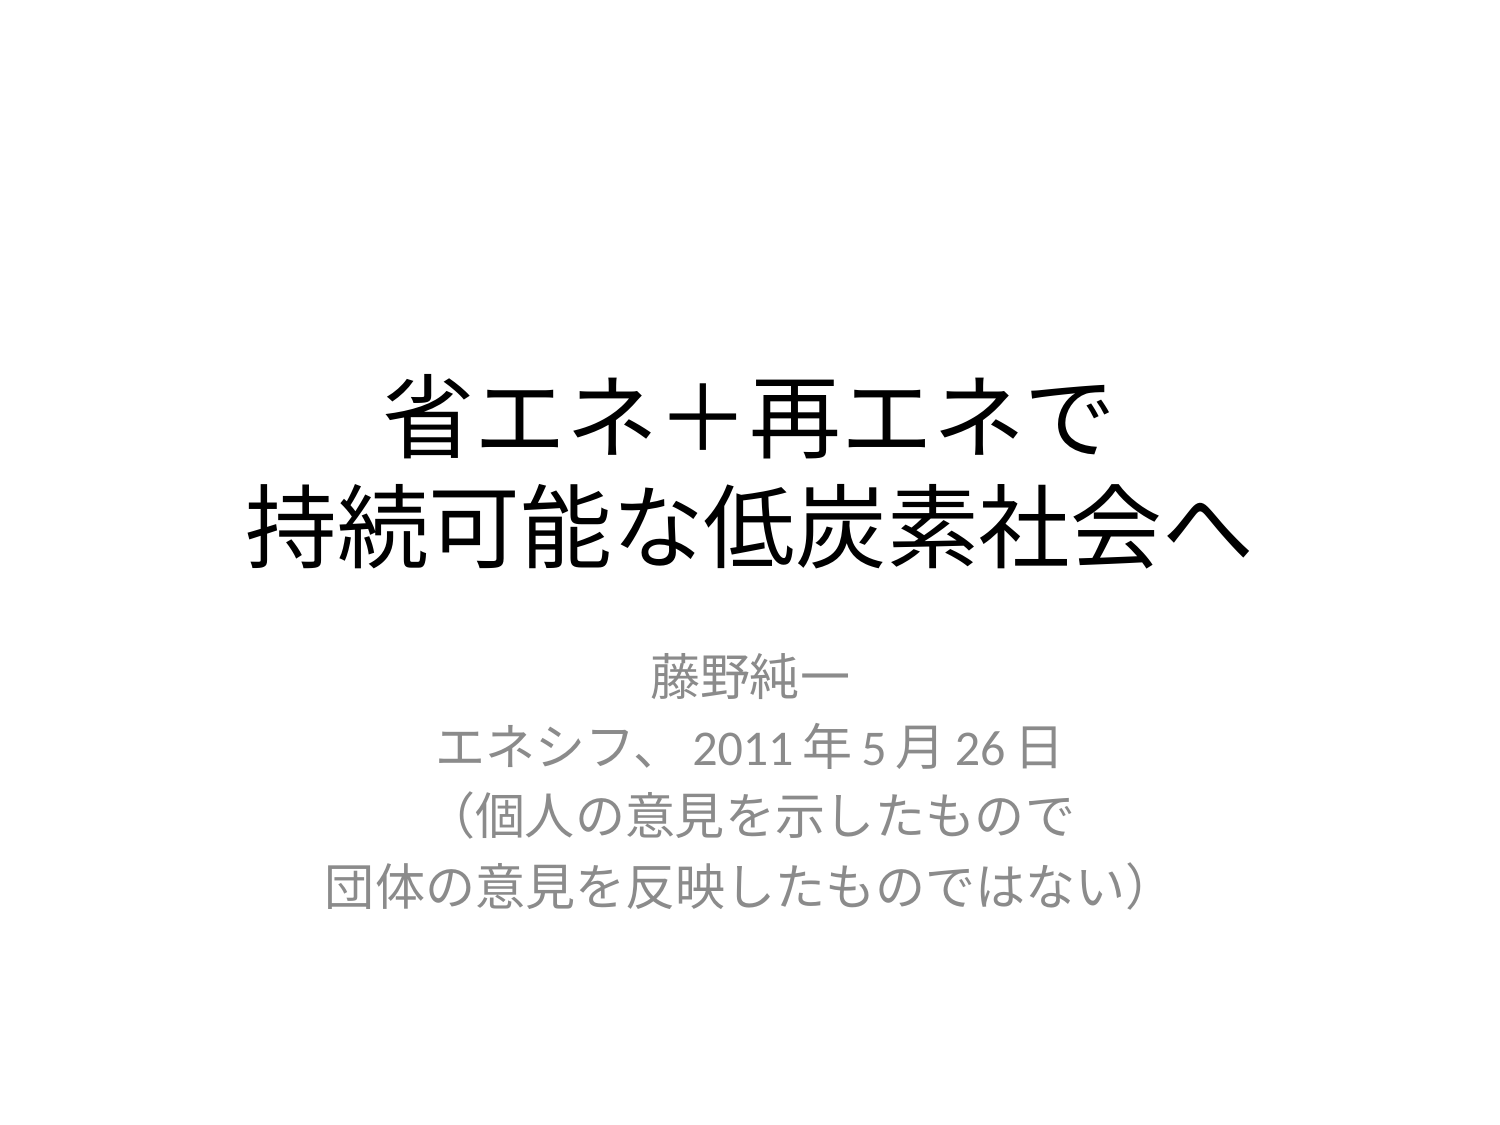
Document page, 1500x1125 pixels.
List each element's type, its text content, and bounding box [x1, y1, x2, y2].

title 省エネ＋再エネで 持続可能な低炭素社会へ [112, 349, 1388, 591]
subtitle 藤野純一 エネシフ、2011年5月26日 （個人の意見を示したもので 団体の意見を反映したものではない） [225, 637, 1275, 925]
